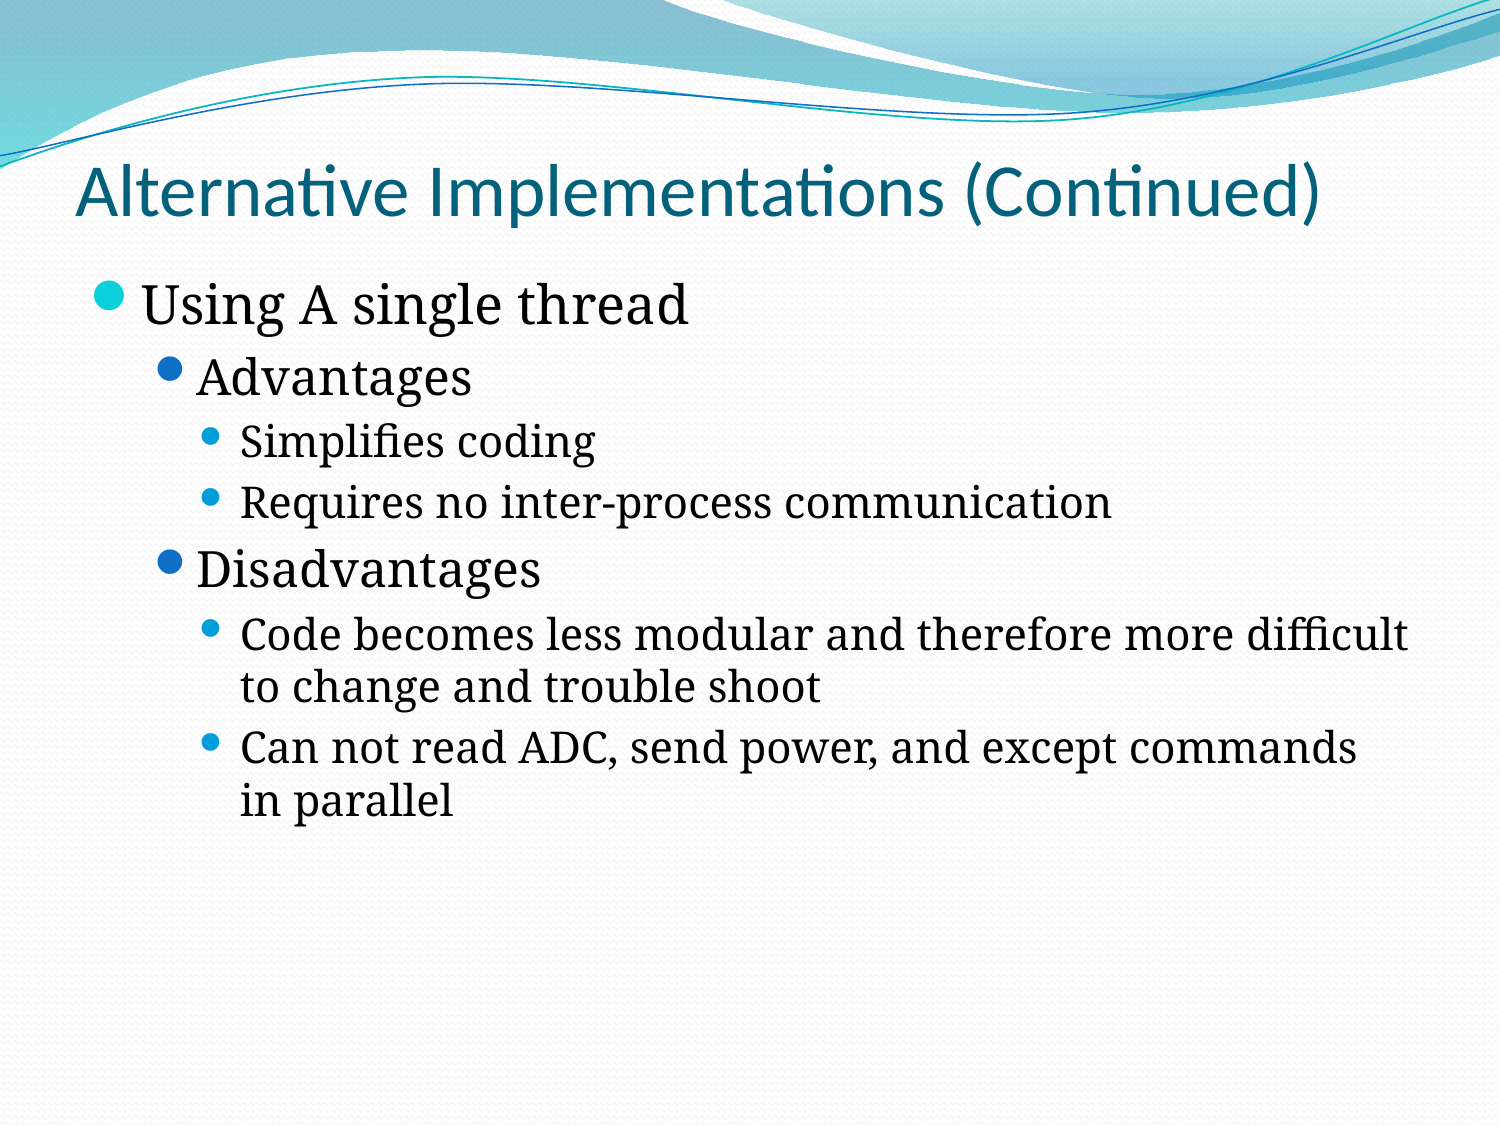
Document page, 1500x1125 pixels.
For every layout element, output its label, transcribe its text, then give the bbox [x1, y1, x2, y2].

list Using A single thread Advantages Simplifies coding Requires no inter-process communication Disadvantages Code becomes less modular and therefore more difficult to change and trouble shoot Can not read ADC, send power, and except commands in parallel [75, 262, 1425, 1050]
title Alternative Implementations (Continued) [75, 115, 1425, 250]
